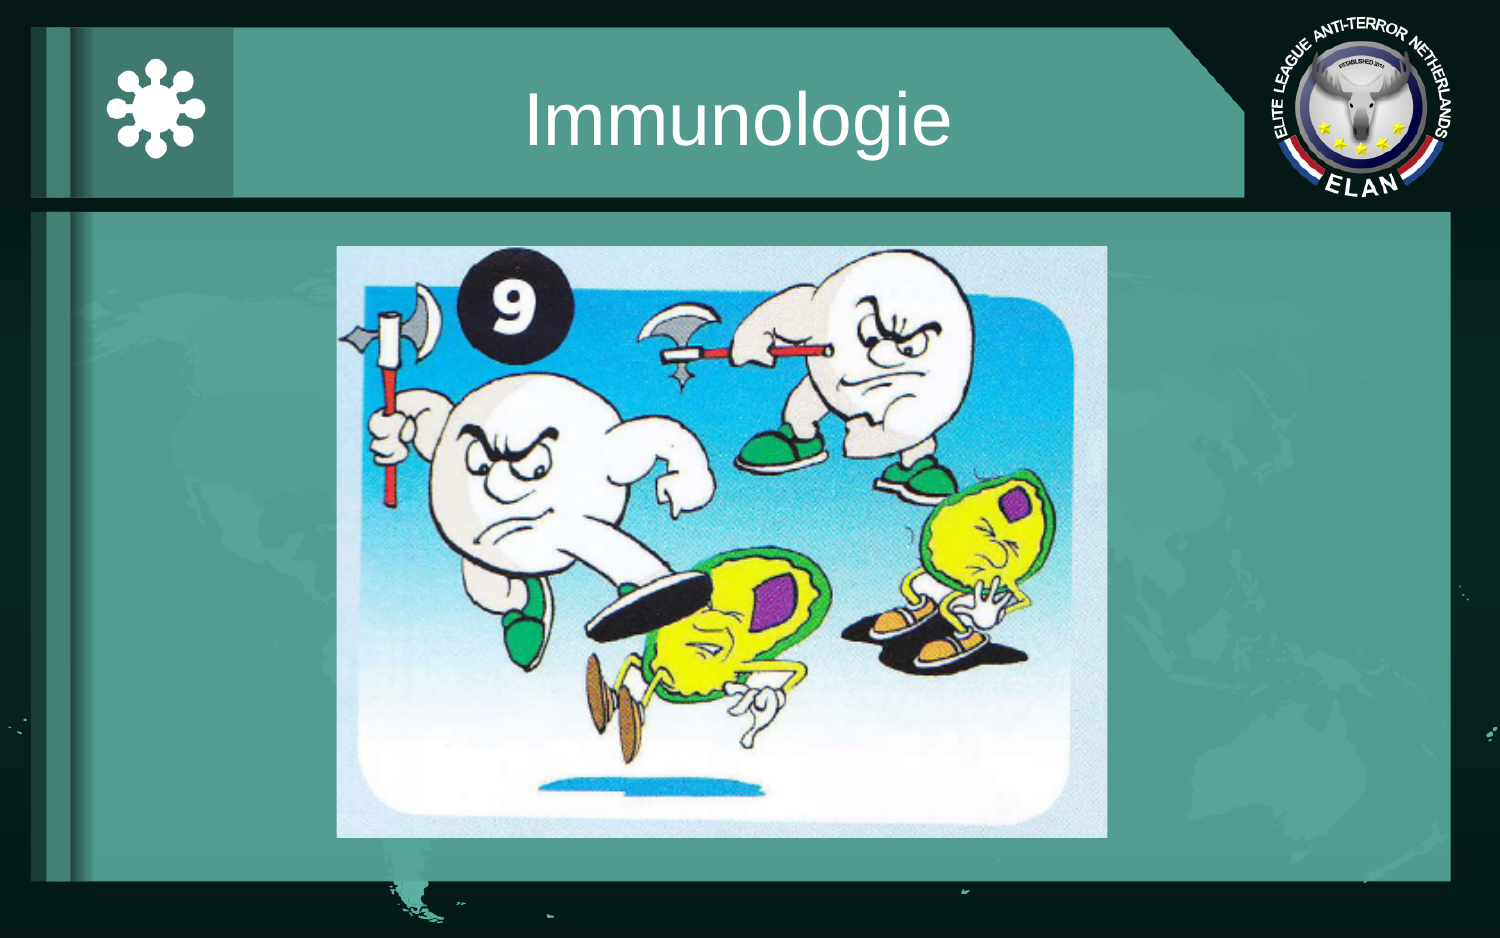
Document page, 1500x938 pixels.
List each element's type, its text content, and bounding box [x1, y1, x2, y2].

picture [0, 0, 1500, 938]
title Immunologie [230, 37, 1247, 194]
